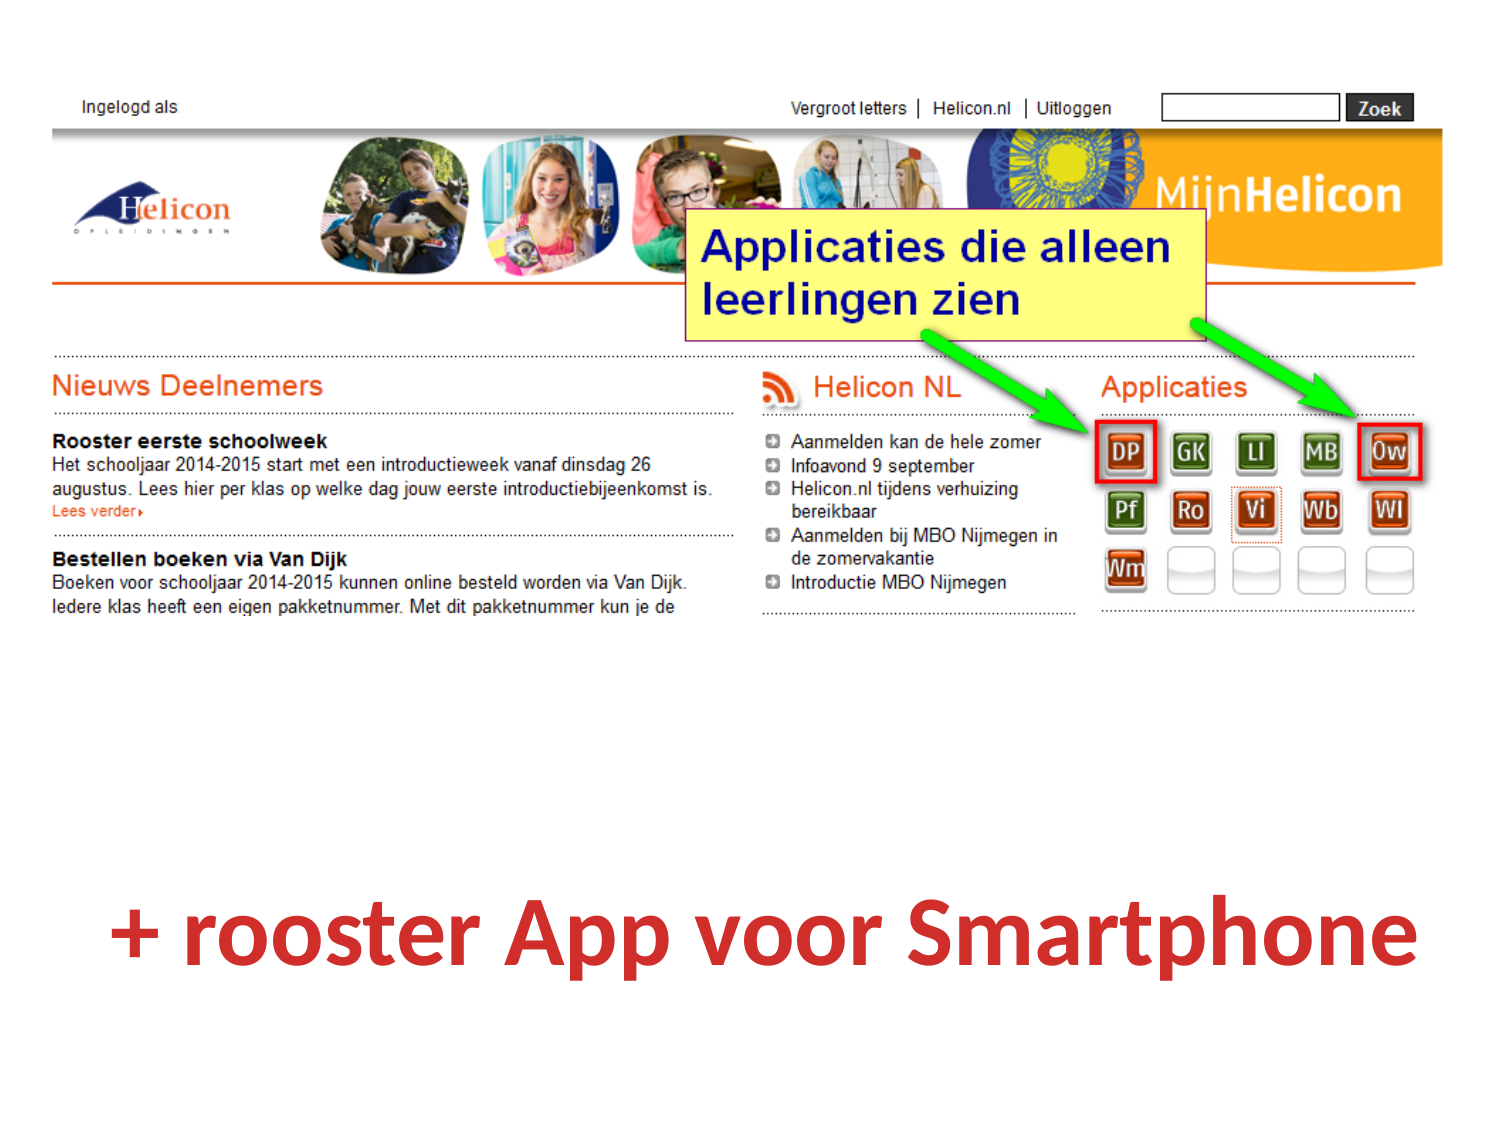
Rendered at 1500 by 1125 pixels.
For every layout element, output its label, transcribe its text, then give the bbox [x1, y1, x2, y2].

picture [40, 89, 1444, 617]
text_box + rooster App voor Smartphone [95, 857, 1436, 993]
